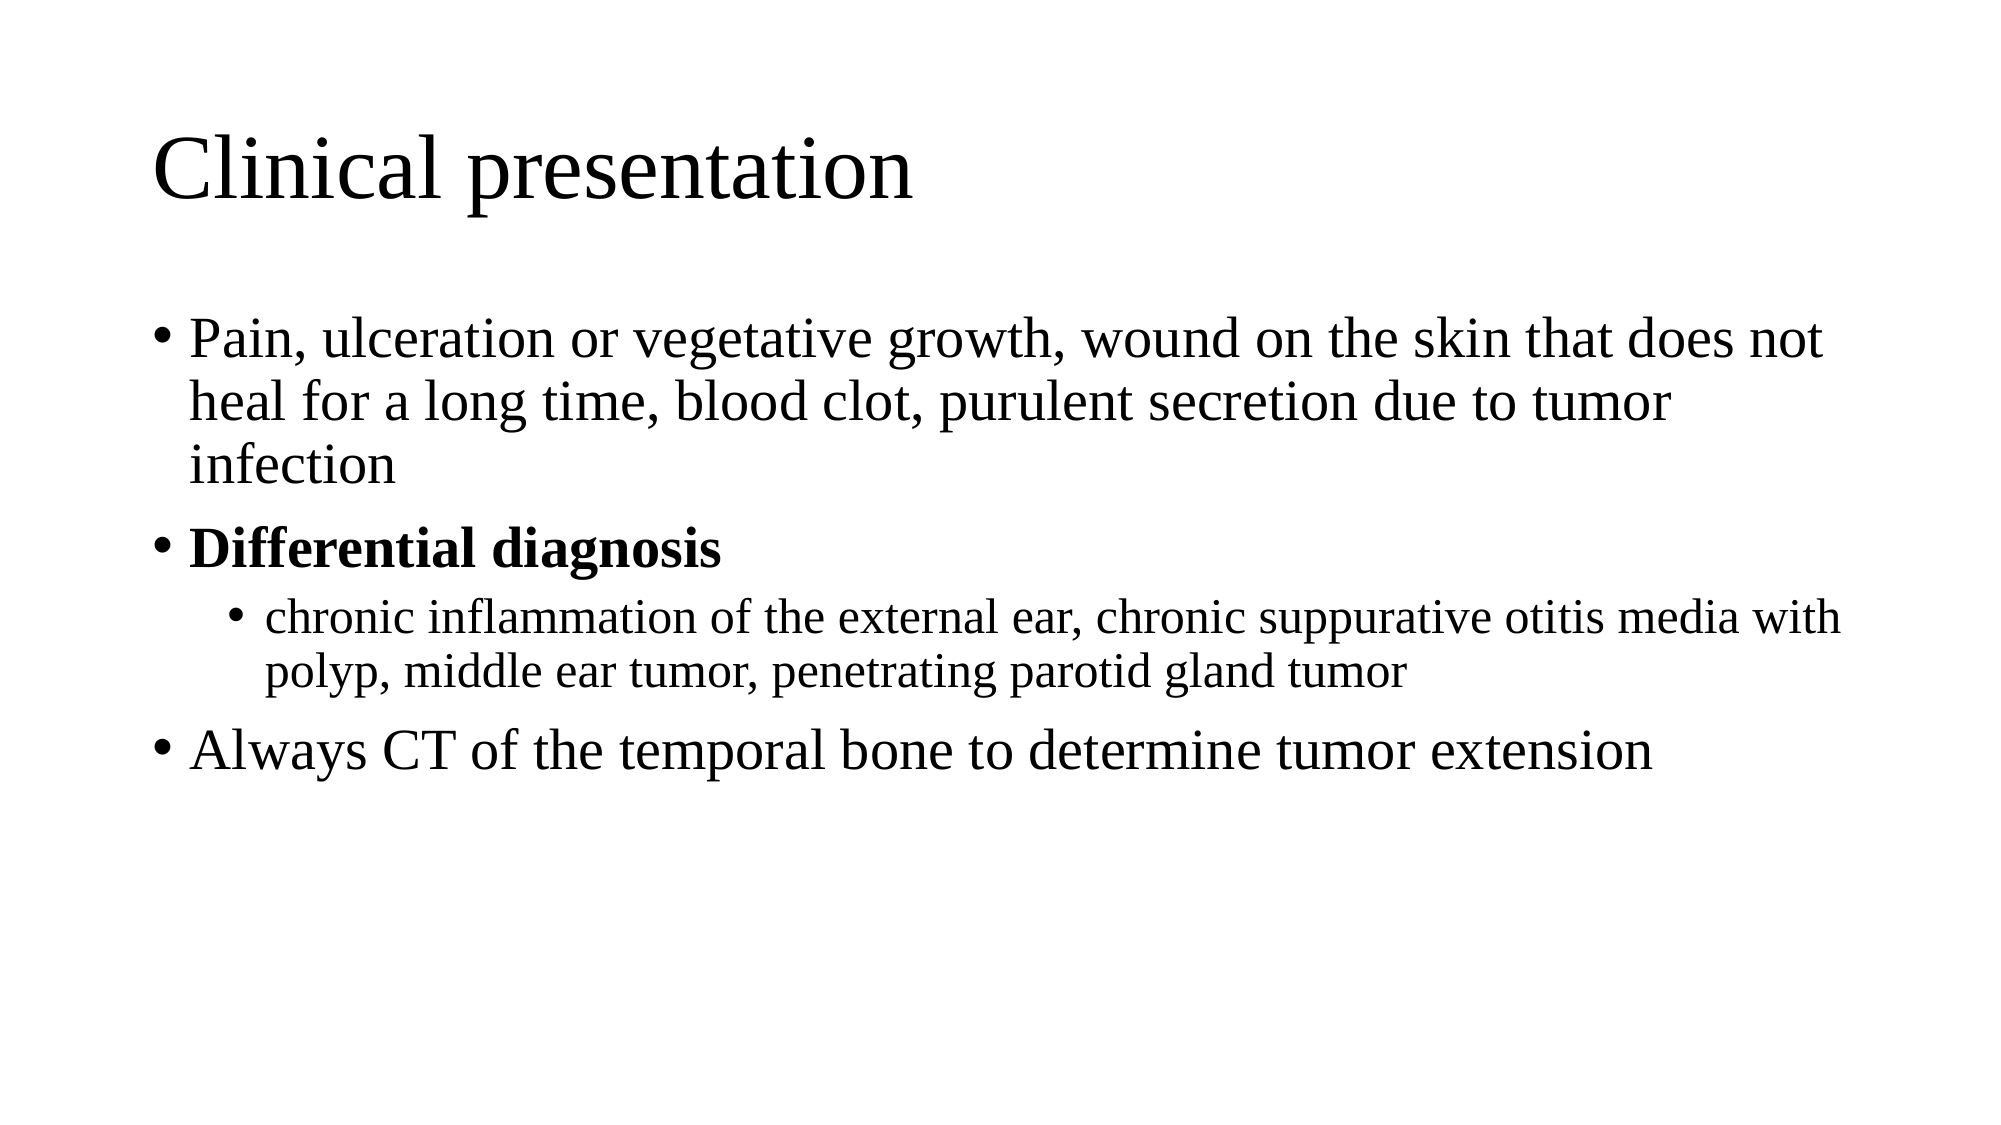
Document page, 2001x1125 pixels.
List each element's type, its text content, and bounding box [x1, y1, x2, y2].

list Pain, ulceration or vegetative growth, wound on the skin that does not heal for a long time, blood clot, purulent secretion due to tumor infection Differential diagnosis chronic inflammation of the external ear, chronic suppurative otitis media with polyp, middle ear tumor, penetrating parotid gland tumor Always CT of the temporal bone to determine tumor extension [137, 299, 1863, 1014]
title Clinical presentation [137, 59, 1863, 278]
